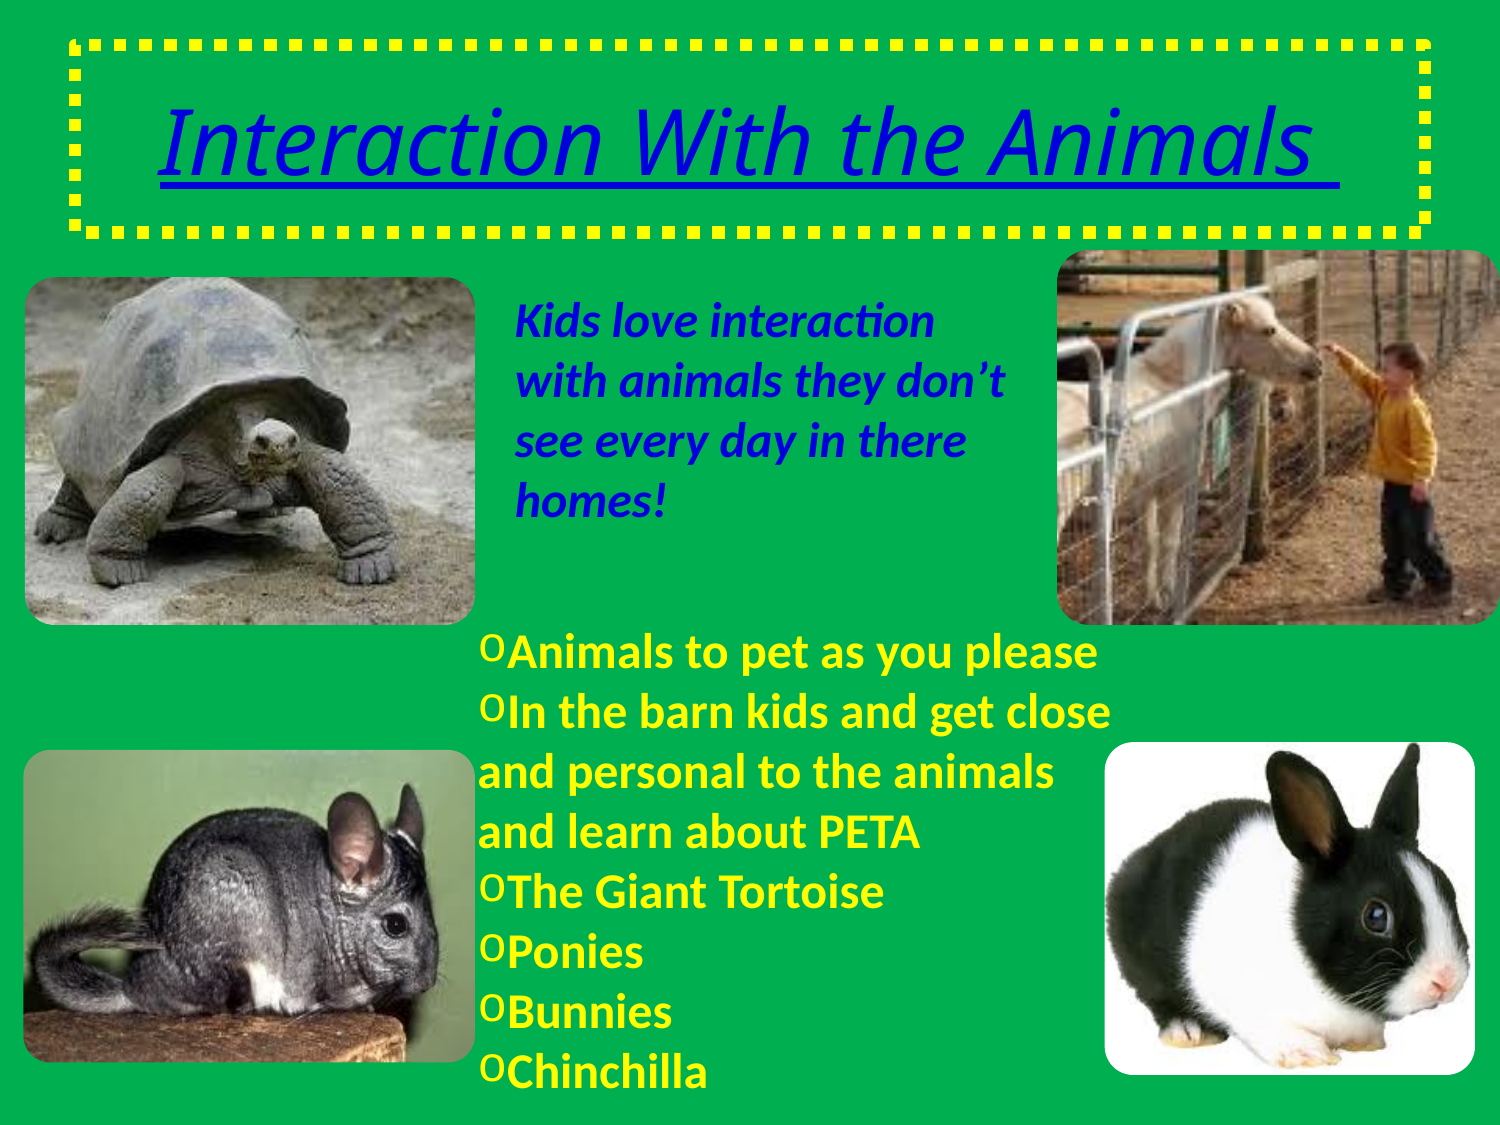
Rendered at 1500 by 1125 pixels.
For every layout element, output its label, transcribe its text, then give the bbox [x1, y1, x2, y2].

picture [1056, 249, 1500, 626]
picture [1104, 741, 1476, 1076]
picture [23, 749, 476, 1063]
picture [24, 276, 476, 626]
text_box Animals to pet as you please In the barn kids and get close and personal to the animals and learn about PETA The Giant Tortoise Ponies Bunnies Chinchilla [462, 610, 1138, 1106]
title Interaction With the Animals [75, 45, 1425, 233]
text_box Kids love interaction with animals they don’t see every day in there homes! [500, 279, 1050, 535]
